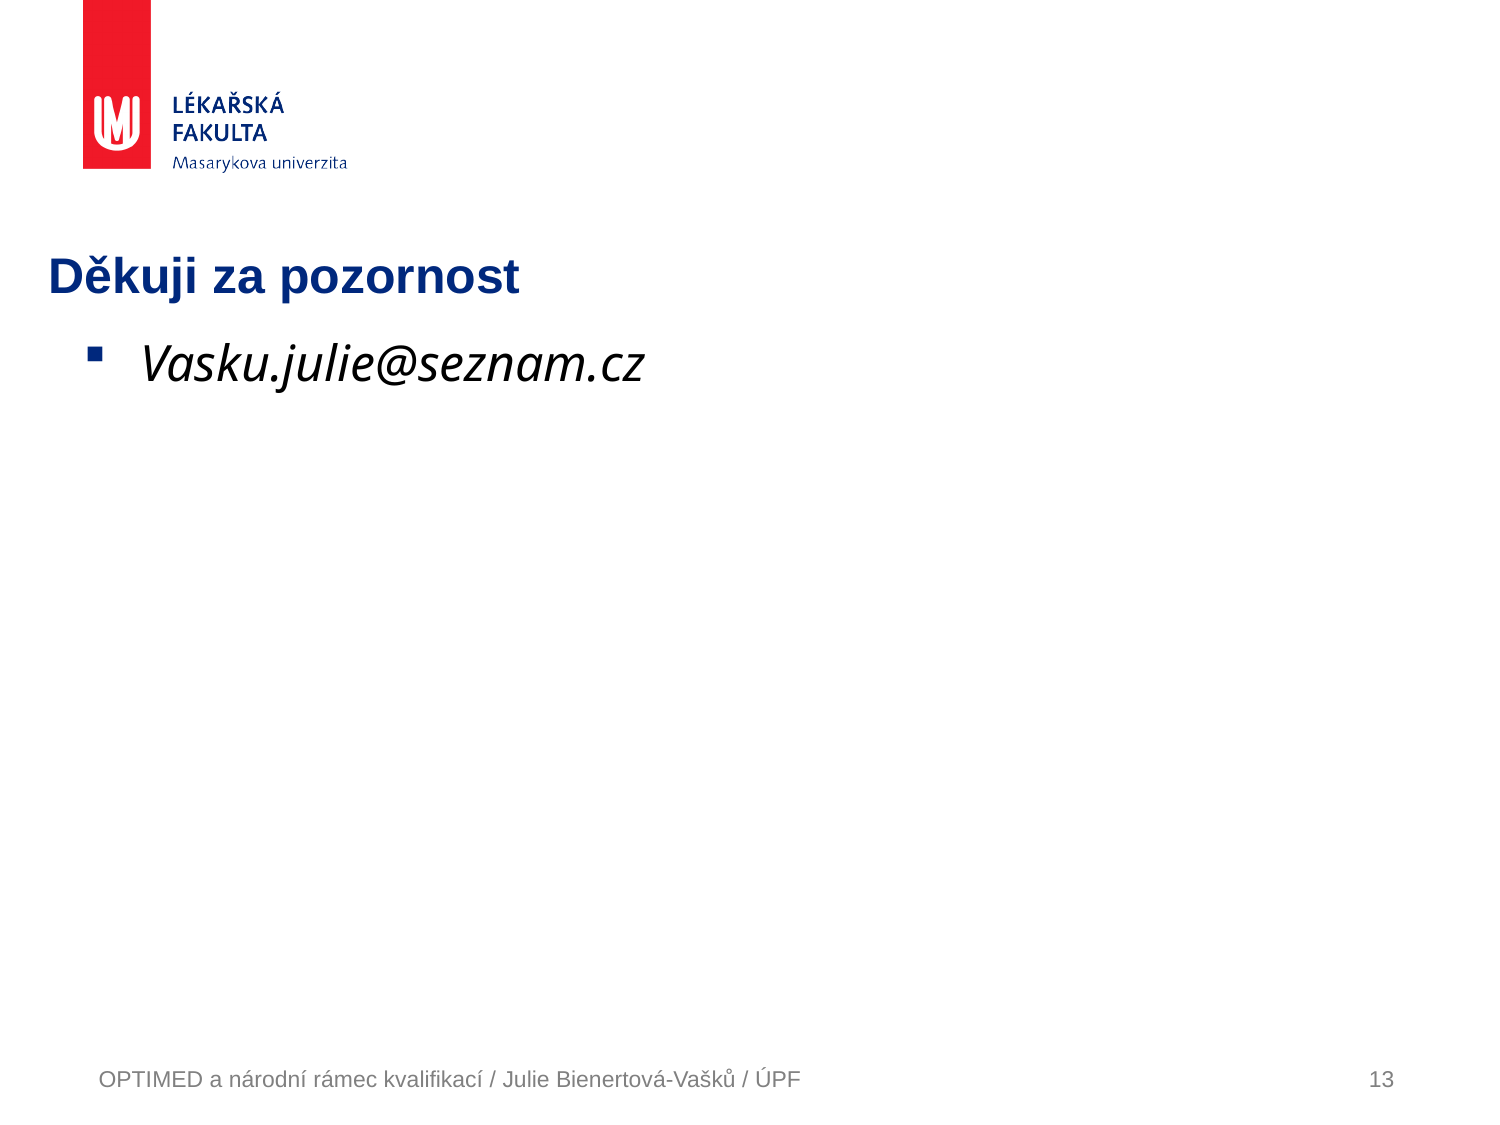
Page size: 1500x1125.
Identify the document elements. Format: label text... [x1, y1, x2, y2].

footer OPTIMED a národní rámec kvalifikací / Julie Bienertová-Vašků / ÚPF [83, 1046, 1104, 1100]
slide_number 13 [1125, 1046, 1410, 1100]
title Děkuji za pozornost [48, 204, 1500, 311]
list Vasku.julie@seznam.cz [83, 331, 1410, 1006]
picture [83, 0, 533, 180]
